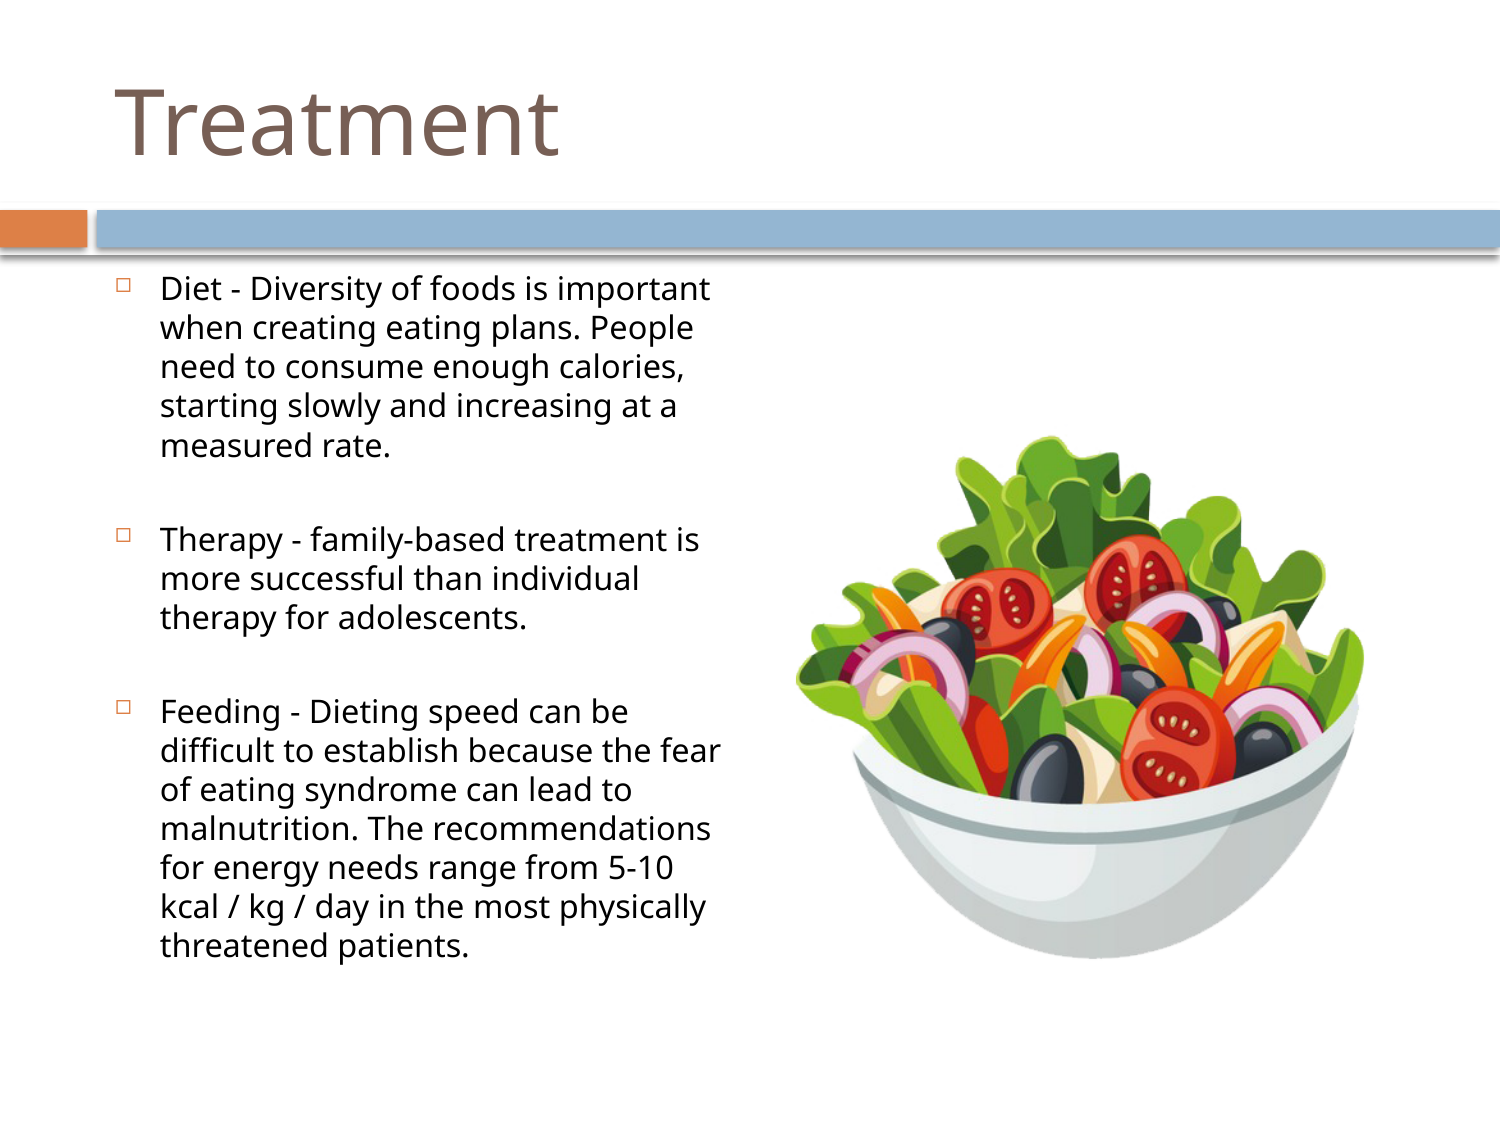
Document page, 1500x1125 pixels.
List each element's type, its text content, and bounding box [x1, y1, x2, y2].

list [667, 424, 1500, 963]
title Treatment [99, 37, 1438, 200]
list Diet - Diversity of foods is important when creating eating plans. People need to consume enough calories, starting slowly and increasing at a measured rate. Therapy - family-based treatment is more successful than individual therapy for adolescents. Feeding - Dieting speed can be difficult to establish because the fear of eating syndrome can lead to malnutrition. The recommendations for energy needs range from 5-10 kcal / kg / day in the most physically threatened patients. [99, 260, 738, 1011]
